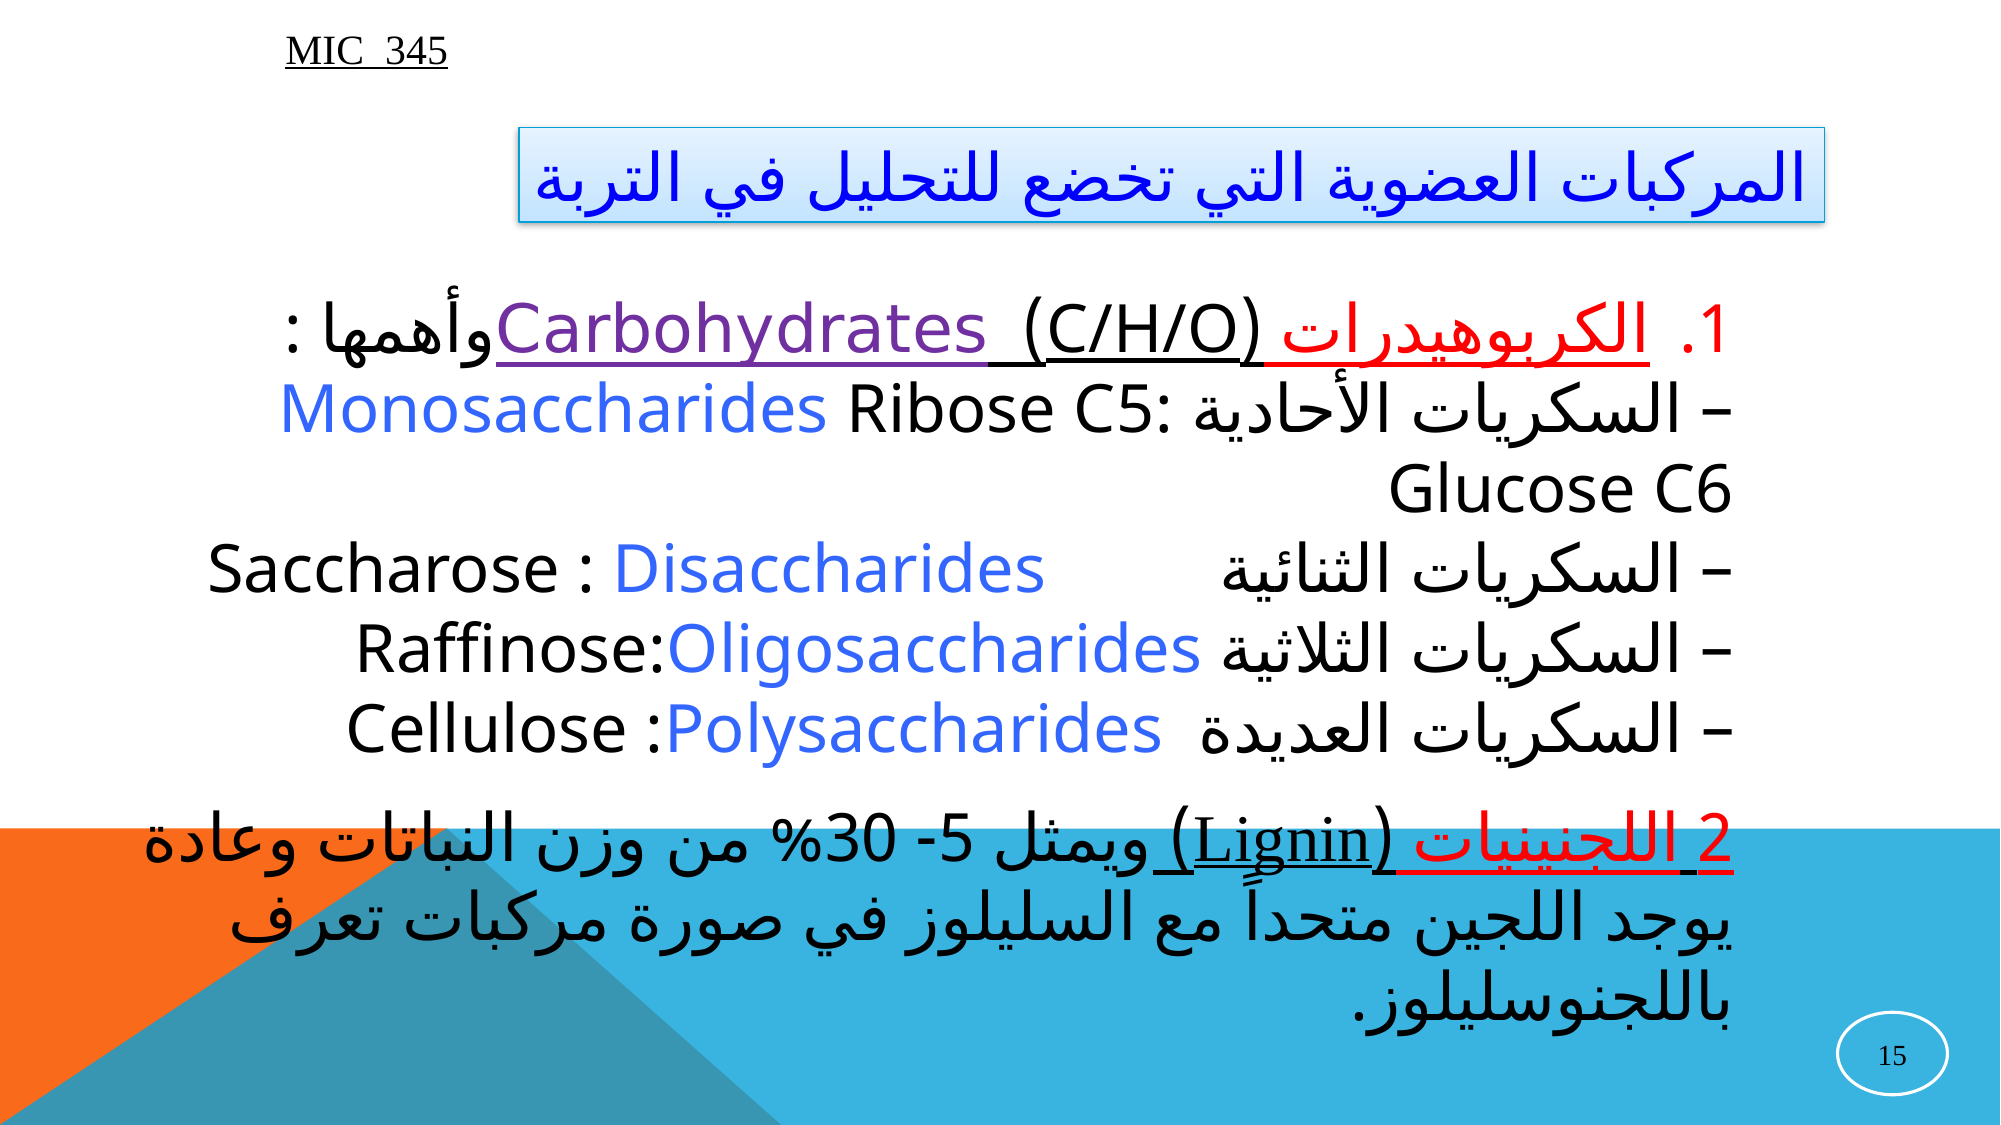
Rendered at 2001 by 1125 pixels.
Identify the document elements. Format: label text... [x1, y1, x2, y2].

text_box المركبات العضوية التي تخضع للتحليل في التربة [518, 127, 1825, 223]
slide_number 15 [1835, 1010, 1950, 1097]
text_box 2 اللجنينيات (Lignin) ويمثل 5- 30% من وزن النباتات وعادة يوجد اللجين متحداً مع السليلوز في صورة مركبات تعرف باللجنوسليلوز. [120, 786, 1750, 1071]
text_box MIC 345 [270, 0, 1721, 121]
text_box الكربوهيدرات (C/H/O) Carbohydratesوأهمها : – السكريات الأحادية :Monosaccharides Ribose C5 Glucose C6 – السكريات الثنائية Saccharose : Disaccharides – السكريات الثلاثية Raffinose:Oligosaccharides – السكريات العديدة Cellulose :Polysaccharides [173, 278, 1750, 786]
